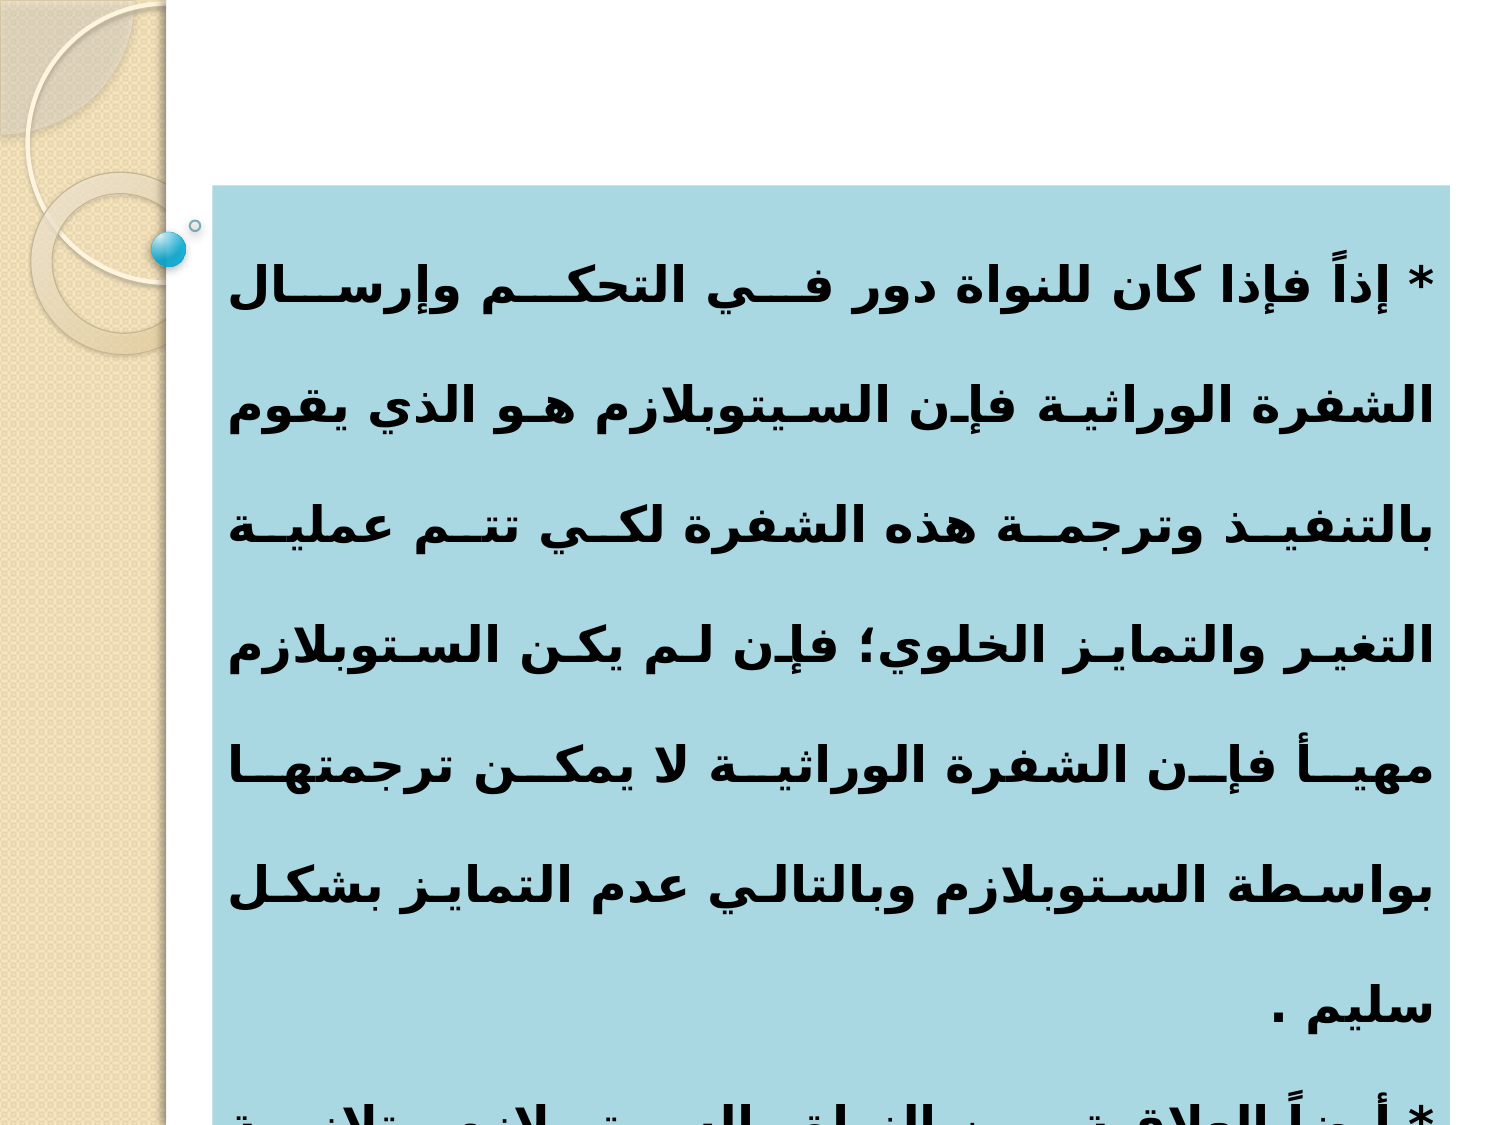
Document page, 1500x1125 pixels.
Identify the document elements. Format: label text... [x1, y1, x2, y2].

text_box * إذاً فإذا كان للنواة دور في التحكم وإرسال الشفرة الوراثية فإن السيتوبلازم هو الذي يقوم بالتنفيذ وترجمة هذه الشفرة لكي تتم عملية التغير والتمايز الخلوي؛ فإن لم يكن الستوبلازم مهيأ فإن الشفرة الوراثية لا يمكن ترجمتها بواسطة الستوبلازم وبالتالي عدم التمايز بشكل سليم . * أيضاً العلاقة بين النواة والسيتوبلازم متلازمة لعملية التمايز الخلوي والجنيني. [212, 185, 1450, 1125]
